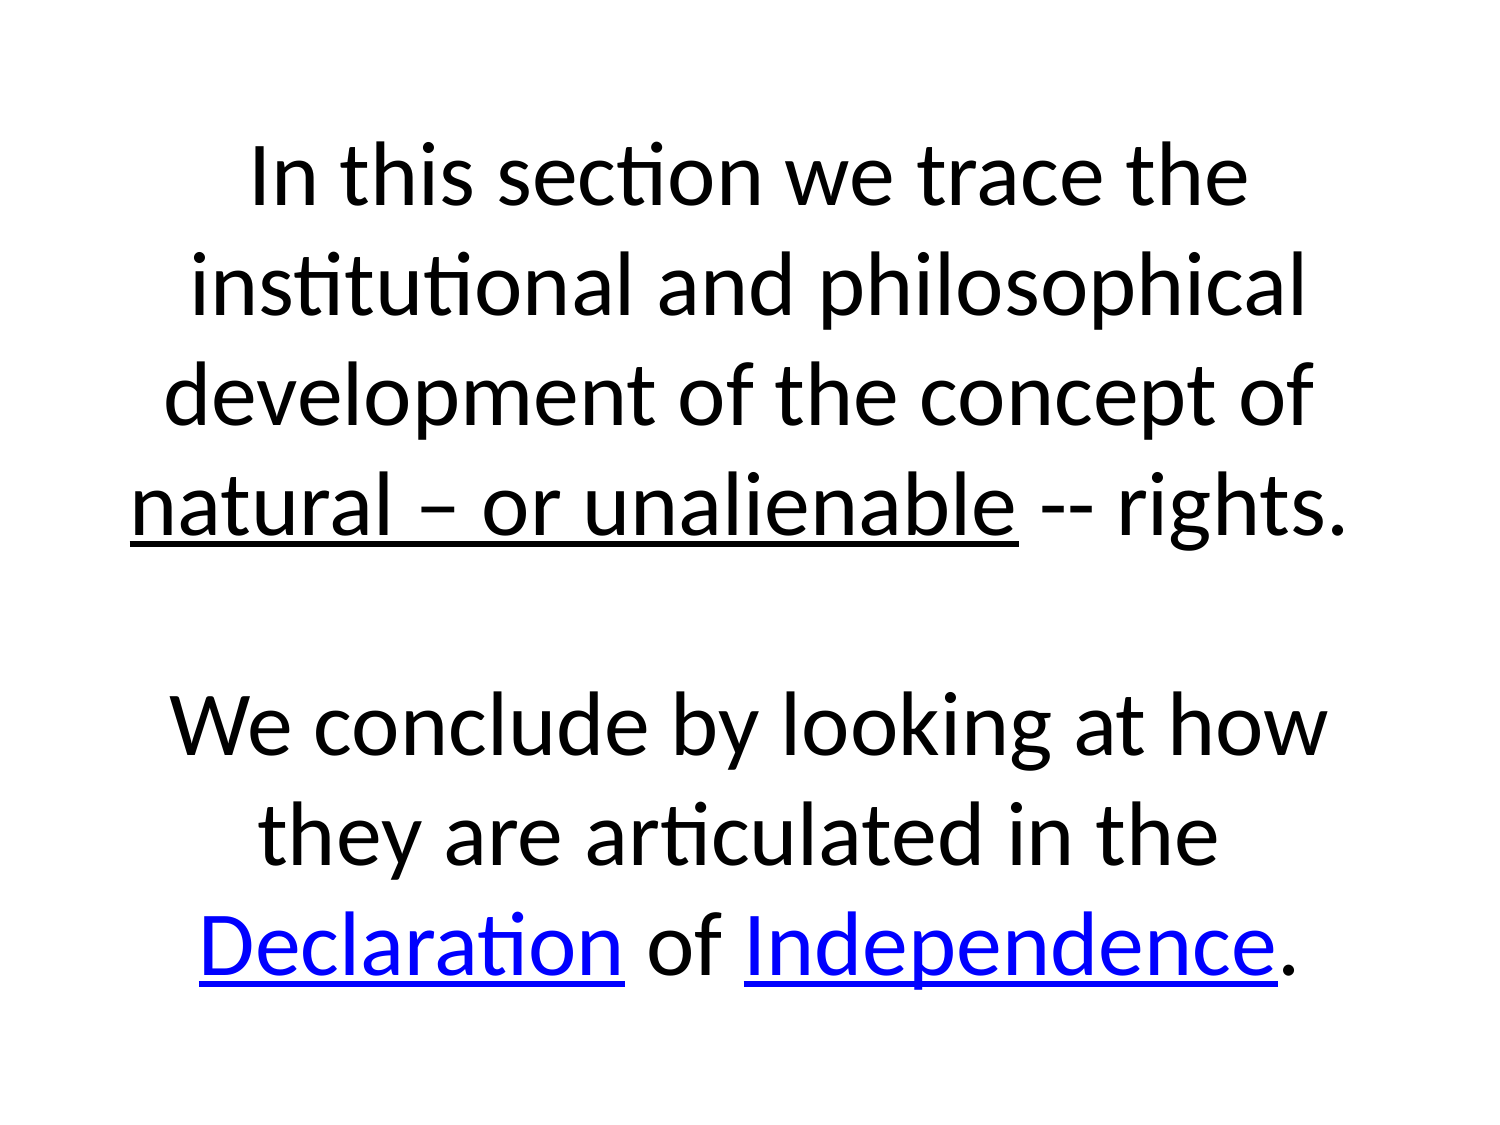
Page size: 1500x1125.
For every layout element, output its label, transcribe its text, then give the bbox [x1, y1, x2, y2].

title In this section we trace the institutional and philosophical development of the concept of natural – or unalienable -- rights. We conclude by looking at how they are articulated in the Declaration of Independence. [74, 44, 1426, 1063]
